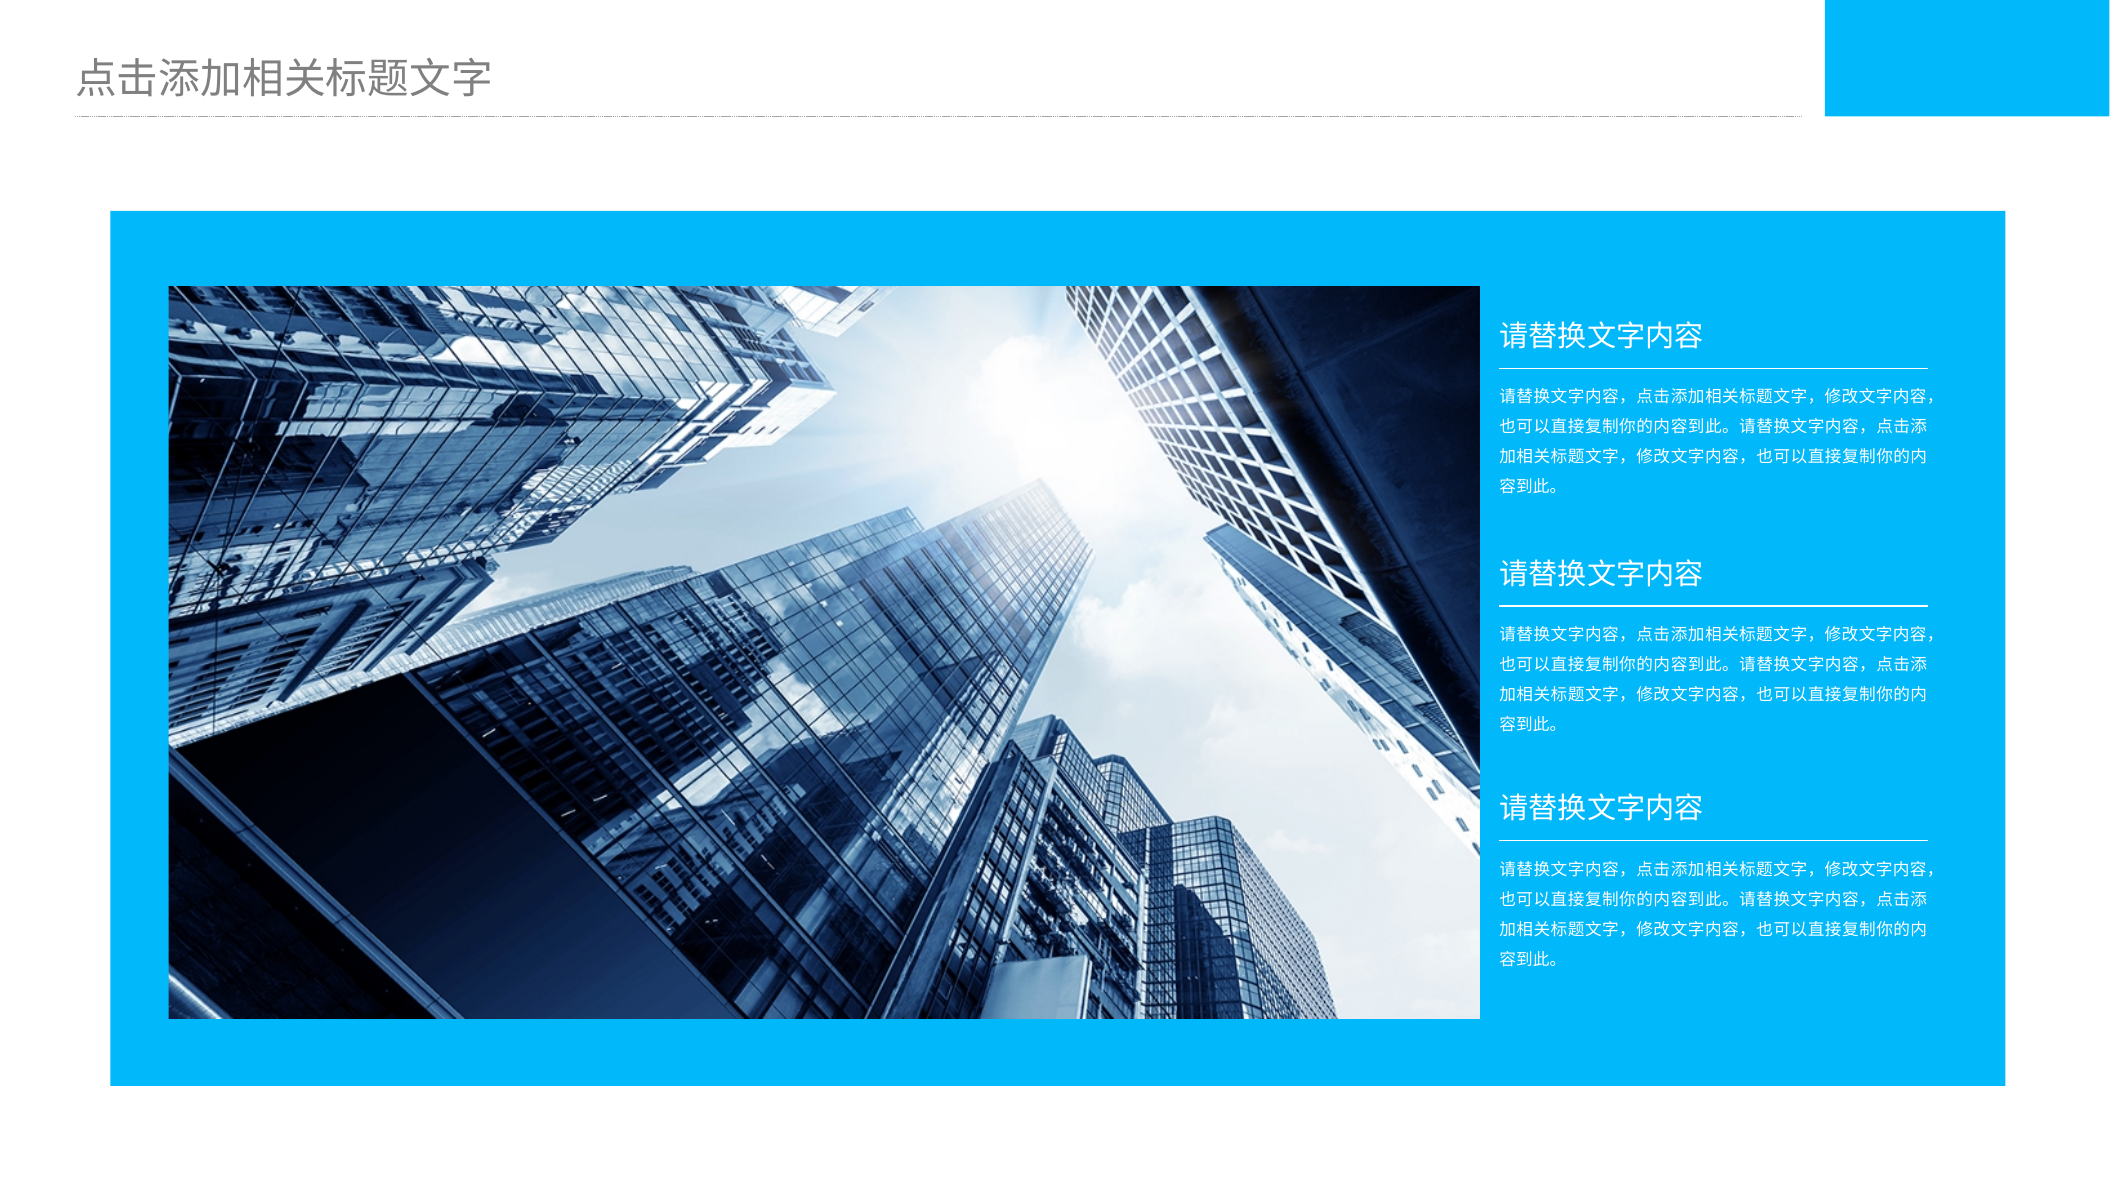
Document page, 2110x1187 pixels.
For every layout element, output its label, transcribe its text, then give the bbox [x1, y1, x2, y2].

text_box [168, 285, 1481, 1019]
text_box 请替换文字内容 [1483, 547, 1842, 605]
text_box 点击添加相关标题文字 [59, 44, 563, 107]
text_box 请替换文字内容，点击添加相关标题文字，修改文字内容，也可以直接复制你的内容到此。请替换文字内容，点击添加相关标题文字，修改文字内容，也可以直接复制你的内容到此。 [1483, 605, 1944, 764]
text_box 请替换文字内容 [1483, 309, 1842, 368]
text_box 请替换文字内容，点击添加相关标题文字，修改文字内容，也可以直接复制你的内容到此。请替换文字内容，点击添加相关标题文字，修改文字内容，也可以直接复制你的内容到此。 [1483, 368, 1944, 527]
text_box 请替换文字内容 [1483, 781, 1842, 840]
text_box 请替换文字内容，点击添加相关标题文字，修改文字内容，也可以直接复制你的内容到此。请替换文字内容，点击添加相关标题文字，修改文字内容，也可以直接复制你的内容到此。 [1483, 840, 1944, 999]
text_box [109, 210, 2006, 1087]
